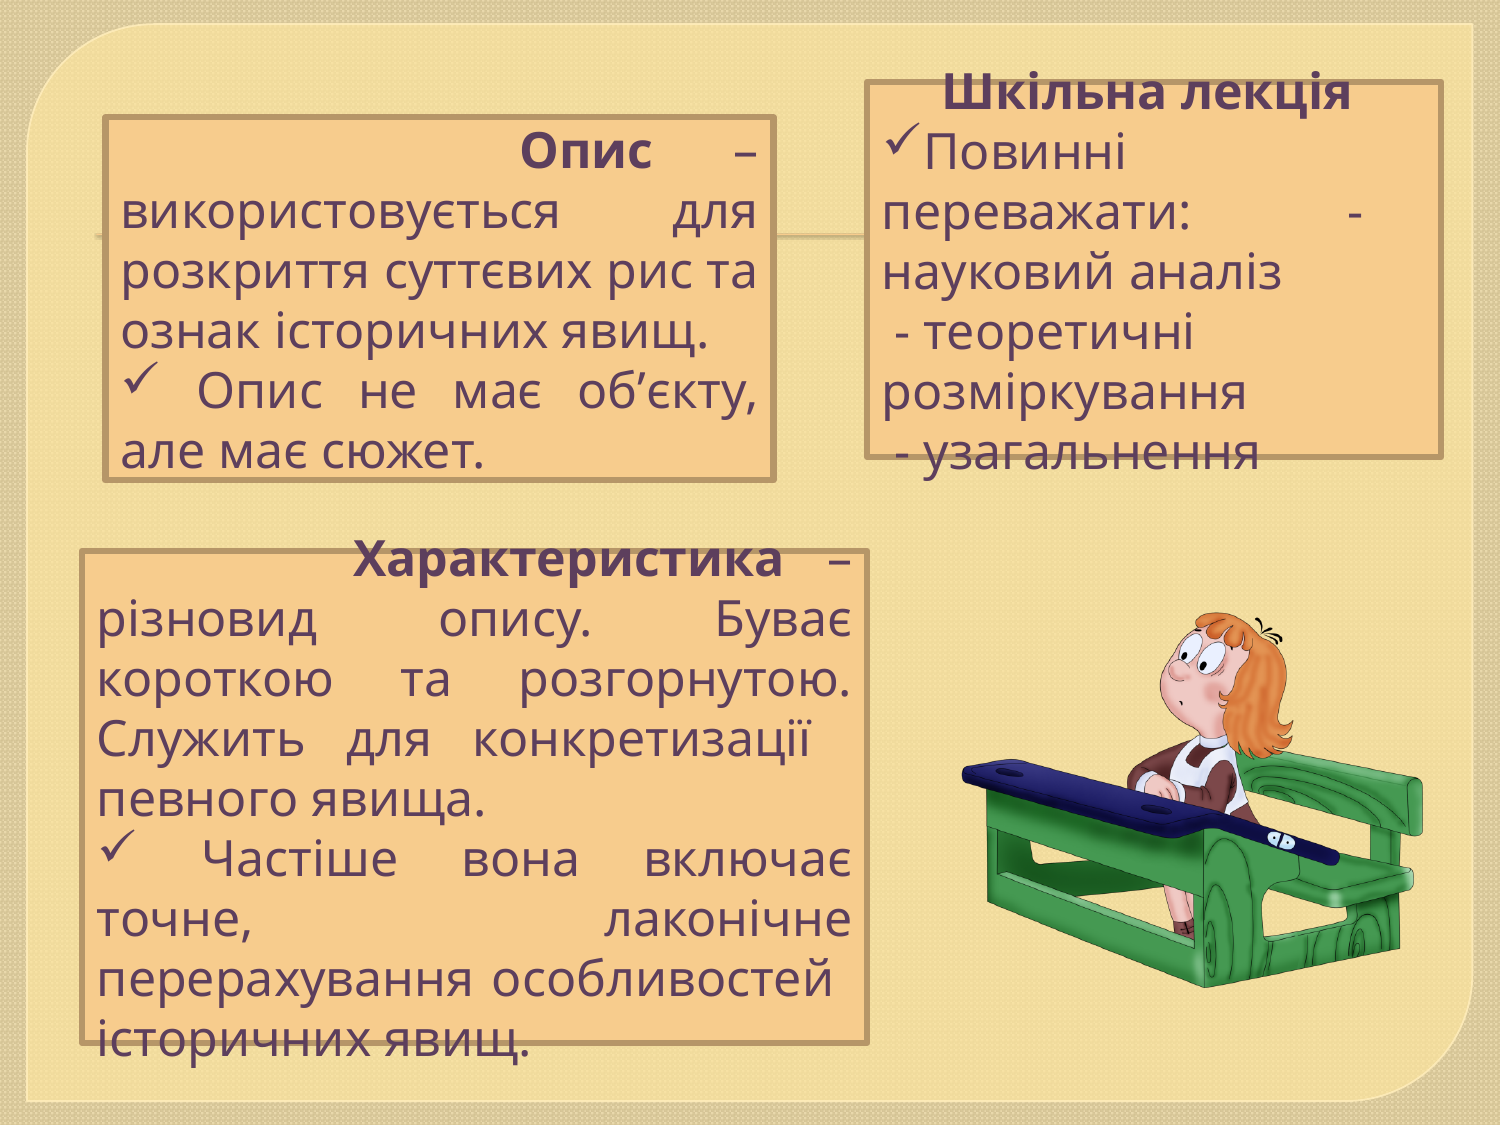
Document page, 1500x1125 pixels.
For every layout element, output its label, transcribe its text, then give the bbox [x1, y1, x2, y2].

text_box Шкільна лекція Повинні переважати: - науковий аналіз - теоретичні розміркування - узагальнення [864, 79, 1444, 460]
text_box Опис – використовується для розкриття суттєвих рис та ознак історичних явищ. Опис не має об’єкту, але має сюжет. [102, 114, 777, 483]
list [960, 609, 1426, 990]
text_box Характеристика – різновид опису. Буває короткою та розгорнутою. Служить для конкретизації певного явища. Частіше вона включає точне, лаконічне перерахування особливостей історичних явищ. [79, 548, 870, 1046]
